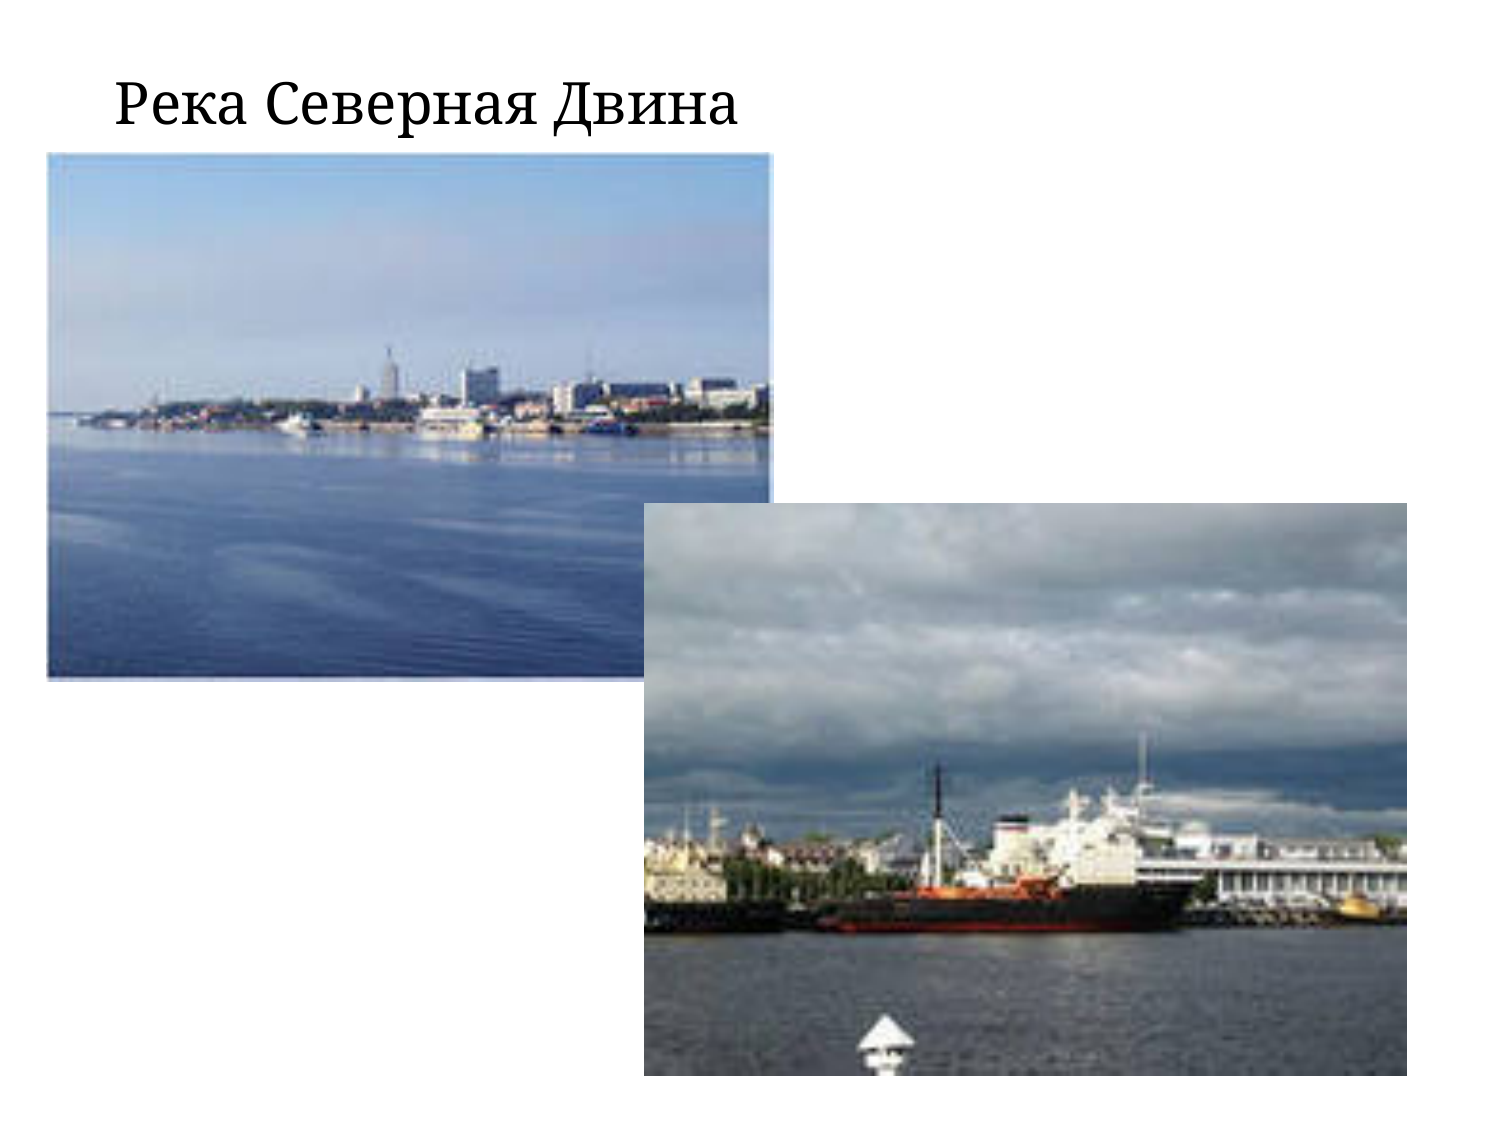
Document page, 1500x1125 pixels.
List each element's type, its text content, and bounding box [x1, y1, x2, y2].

text_box Река Северная Двина [100, 59, 1447, 144]
picture [46, 152, 1407, 1076]
